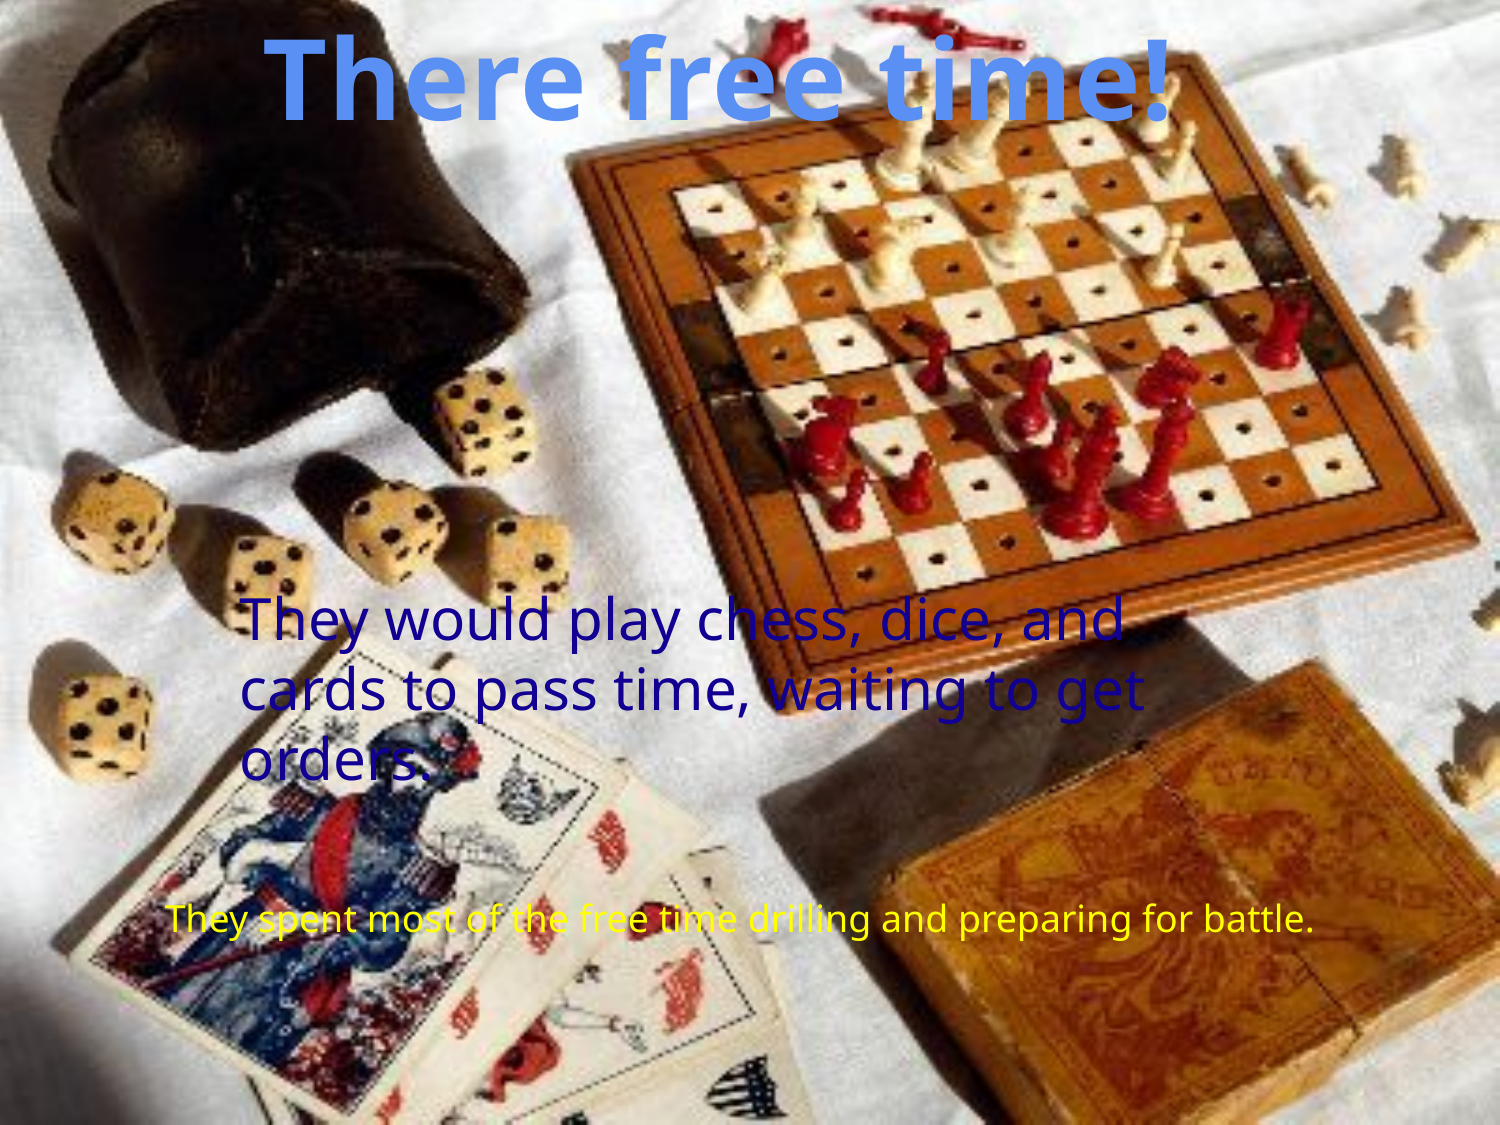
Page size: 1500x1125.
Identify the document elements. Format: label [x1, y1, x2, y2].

list [0, 0, 1500, 1125]
